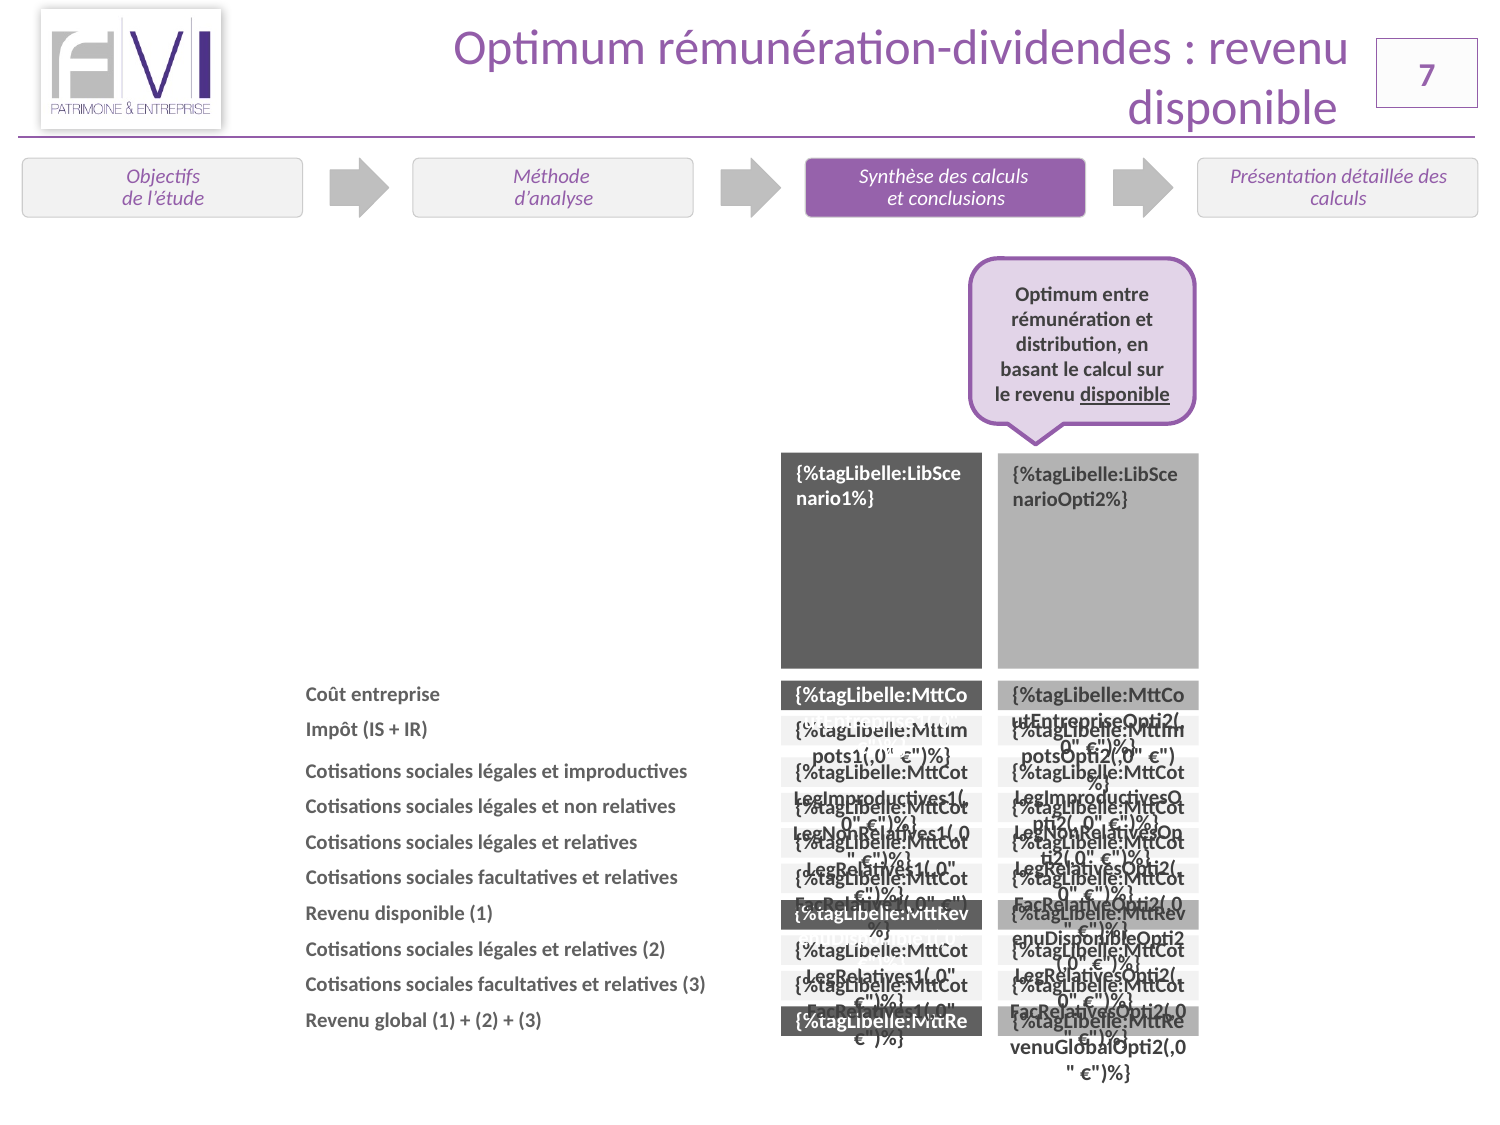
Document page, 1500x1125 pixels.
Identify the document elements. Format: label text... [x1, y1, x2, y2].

text_box {%tagLibelle:MttImpots1(,0" €")%} [781, 715, 982, 746]
text_box {%tagLibelle:MttCotLegRelativesOpti2(,0" €")%} [997, 935, 1199, 965]
text_box {%tagLibelle:MttRevenuDisponible1(,0" €")%} [781, 900, 982, 930]
text_box Cotisations sociales légales et relatives [290, 828, 659, 854]
title Optimum rémunération-dividendes : revenu disponible [242, 19, 1365, 130]
text_box {%tagLibelle:MttCotFacRelativeOpti2(,0" €")%} [997, 863, 1199, 894]
text_box {%tagLibelle:MttCotFacRelatives1(,0" €")%} [781, 970, 982, 1001]
text_box Coût entreprise [291, 680, 457, 705]
text_box {%tagLibelle:MttCotFacRelativesOpti2(,0" €")%} [997, 970, 1199, 1001]
text_box {%tagLibelle:MttImpotsOpti2(,0" €")%} [997, 715, 1199, 746]
text_box {%tagLibelle:MttCotLegRelatives1(,0" €")%} [781, 935, 982, 965]
text_box Cotisations sociales légales et non relatives [290, 792, 698, 818]
text_box Cotisations sociales légales et improductives [290, 757, 709, 783]
text_box {%tagLibelle:MttCoutEntrepriseOpti2(,0" €")%} [997, 680, 1199, 711]
text_box {%tagLibelle:MttCoutEntreprise1(,0" €")%} [781, 680, 982, 711]
text_box {%tagLibelle:MttCotLegNonRelativesOpti2(,0" €")%} [997, 792, 1199, 823]
text_box {%tagLibelle:LibScenarioOpti2%} [997, 453, 1199, 669]
picture [41, 9, 221, 130]
text_box {%tagLibelle:MttRevenuGlobalOpti2(,0" €")%} [997, 1006, 1199, 1036]
text_box {%tagLibelle:MttCotLegImproductivesOpti2(, 0" €")%} [997, 757, 1199, 787]
text_box Cotisations sociales facultatives et relatives [291, 863, 700, 889]
text_box {%tagLibelle:MttCotLegImproductives1(, 0" €")%} [781, 757, 982, 787]
text_box {%tagLibelle:MttRevenuDisponibleOpti2(,0" €")%} [997, 900, 1199, 930]
text_box {%tagLibelle:MttCotLegRelatives1(,0" €")%} [781, 828, 982, 858]
text_box {%tagLibelle:LibScenario1%} [781, 452, 982, 669]
text_box Cotisations sociales facultatives et relatives (3) [290, 970, 729, 1012]
text_box Revenu disponible (1) [290, 900, 512, 941]
text_box {%tagLibelle:MttCotFacRelative1(,0" €")%} [781, 863, 982, 894]
text_box Revenu global (1) + (2) + (3) [290, 1006, 562, 1047]
text_box Cotisations sociales légales et relatives (2) [291, 935, 688, 970]
text_box {%tagLibelle:MttCotLegNonRelatives1(,0" €")%} [781, 792, 982, 823]
text_box {%tagLibelle:MttCotLegRelativesOpti2(,0" €")%} [997, 828, 1199, 858]
text_box Impôt (IS + IR) [291, 716, 445, 742]
text_box Optimum entre rémunération et distribution, en basant le calcul sur le revenu disponible [968, 256, 1197, 447]
text_box {%tagLibelle:MttRevenuGlobal1(,0" €")%} [781, 1006, 982, 1036]
